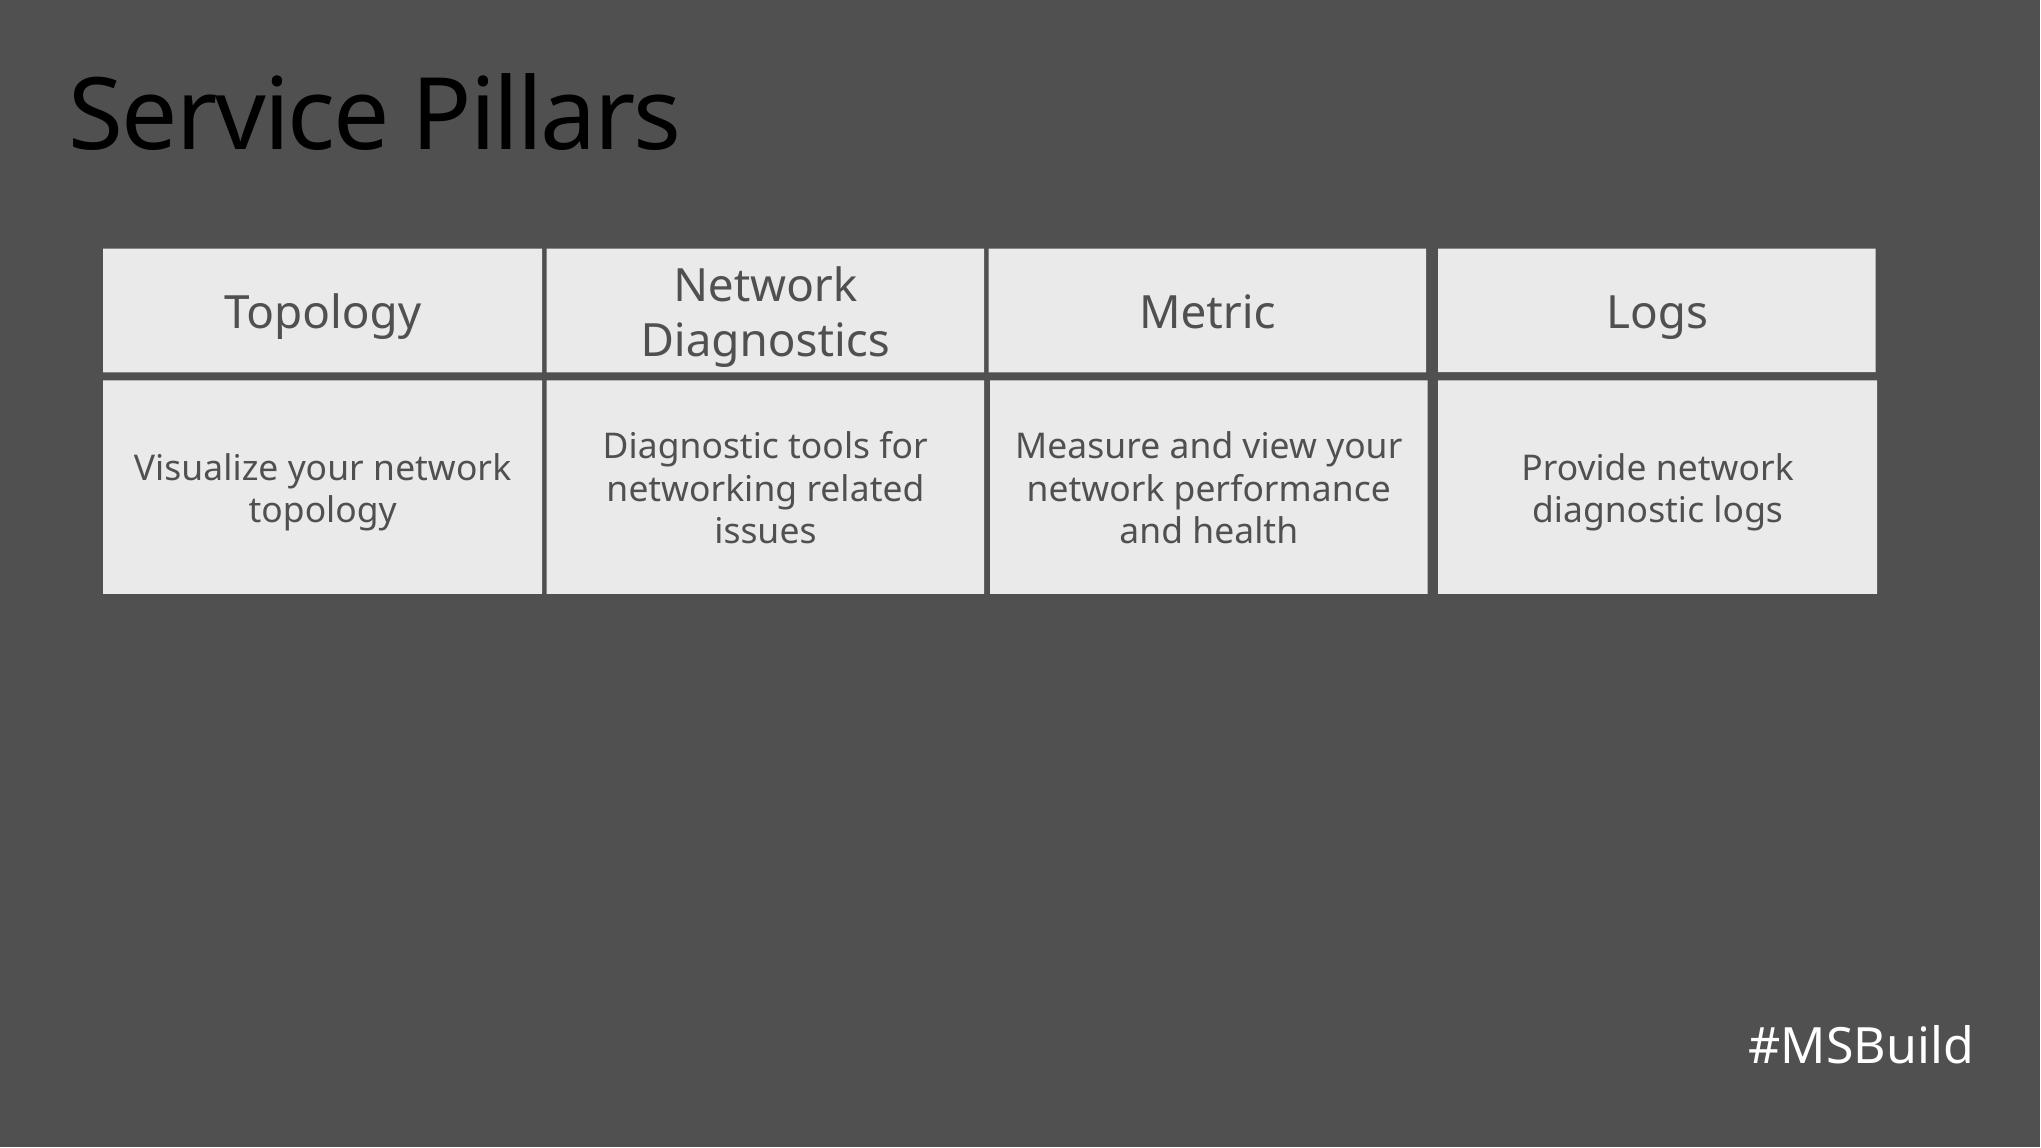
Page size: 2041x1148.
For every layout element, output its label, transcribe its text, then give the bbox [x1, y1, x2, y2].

text_box Visualize your network topology [102, 380, 543, 595]
text_box #MSBuild [1718, 989, 2004, 1098]
title Service Pillars [45, 48, 1996, 199]
text_box Network Diagnostics [546, 248, 985, 373]
text_box Topology [102, 248, 543, 373]
text_box Logs [1437, 248, 1876, 373]
text_box Provide network diagnostic logs [1437, 380, 1878, 595]
text_box Metric [988, 248, 1427, 373]
text_box Diagnostic tools for networking related issues [546, 380, 985, 595]
text_box Measure and view your network performance and health [989, 380, 1428, 595]
